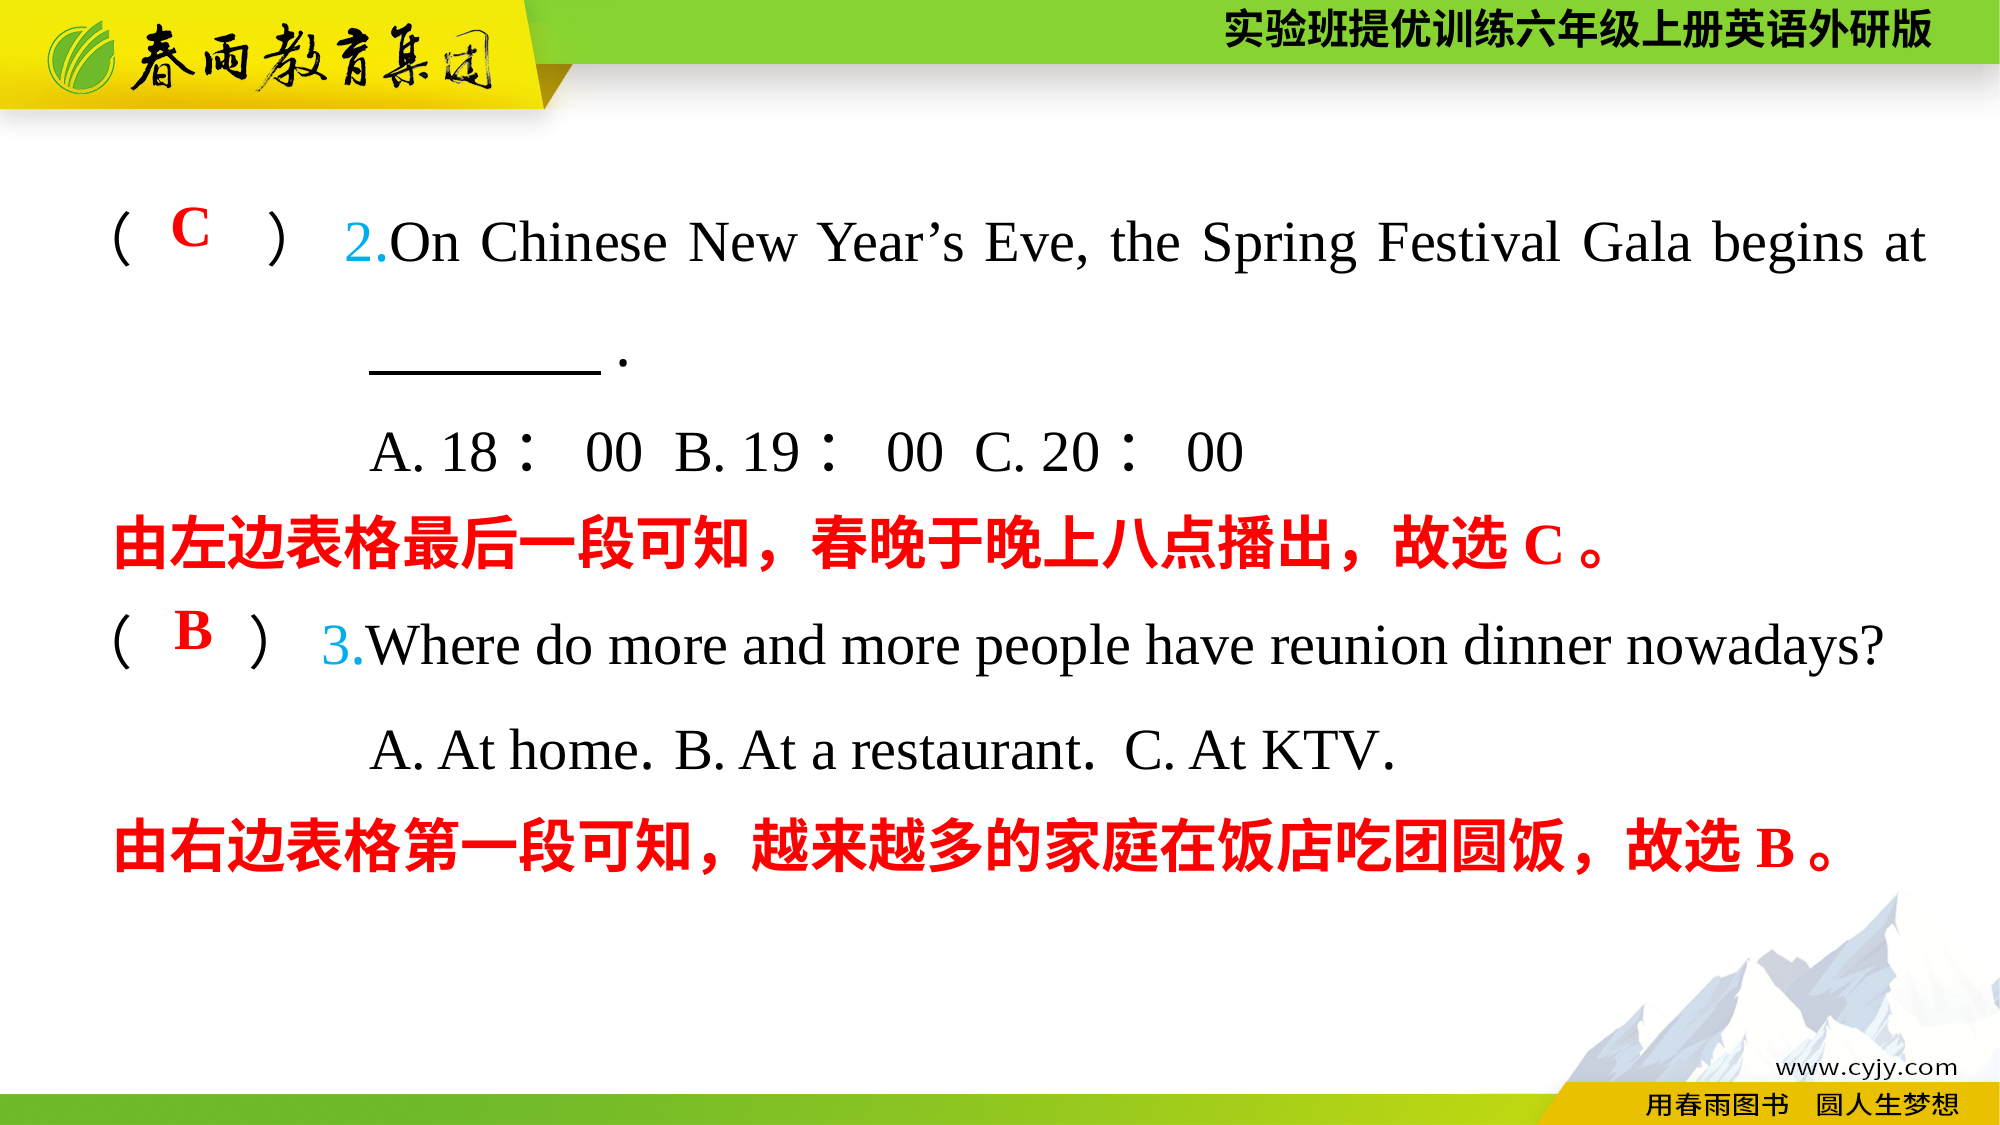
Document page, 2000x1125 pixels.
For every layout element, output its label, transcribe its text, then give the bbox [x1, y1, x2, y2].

text_box C [156, 180, 228, 266]
text_box 由左边表格最后一段可知，春晚于晚上八点播出，故选C。 [96, 463, 1981, 584]
list （ ）2.On Chinese New Year’s Eve, the Spring Festival Gala begins at . A. 18：00 B. 19：00 C. 20：00 [59, 160, 1944, 495]
text_box 由右边表格第一段可知，越来越多的家庭在饭店吃团圆饭，故选B。 [96, 766, 1944, 887]
picture [0, 0, 2000, 1125]
text_box （ ）3.Where do more and more people have reunion dinner nowadays? A. At home. B. At a restaurant. C. At KTV. [59, 563, 1944, 789]
text_box B [160, 583, 229, 669]
